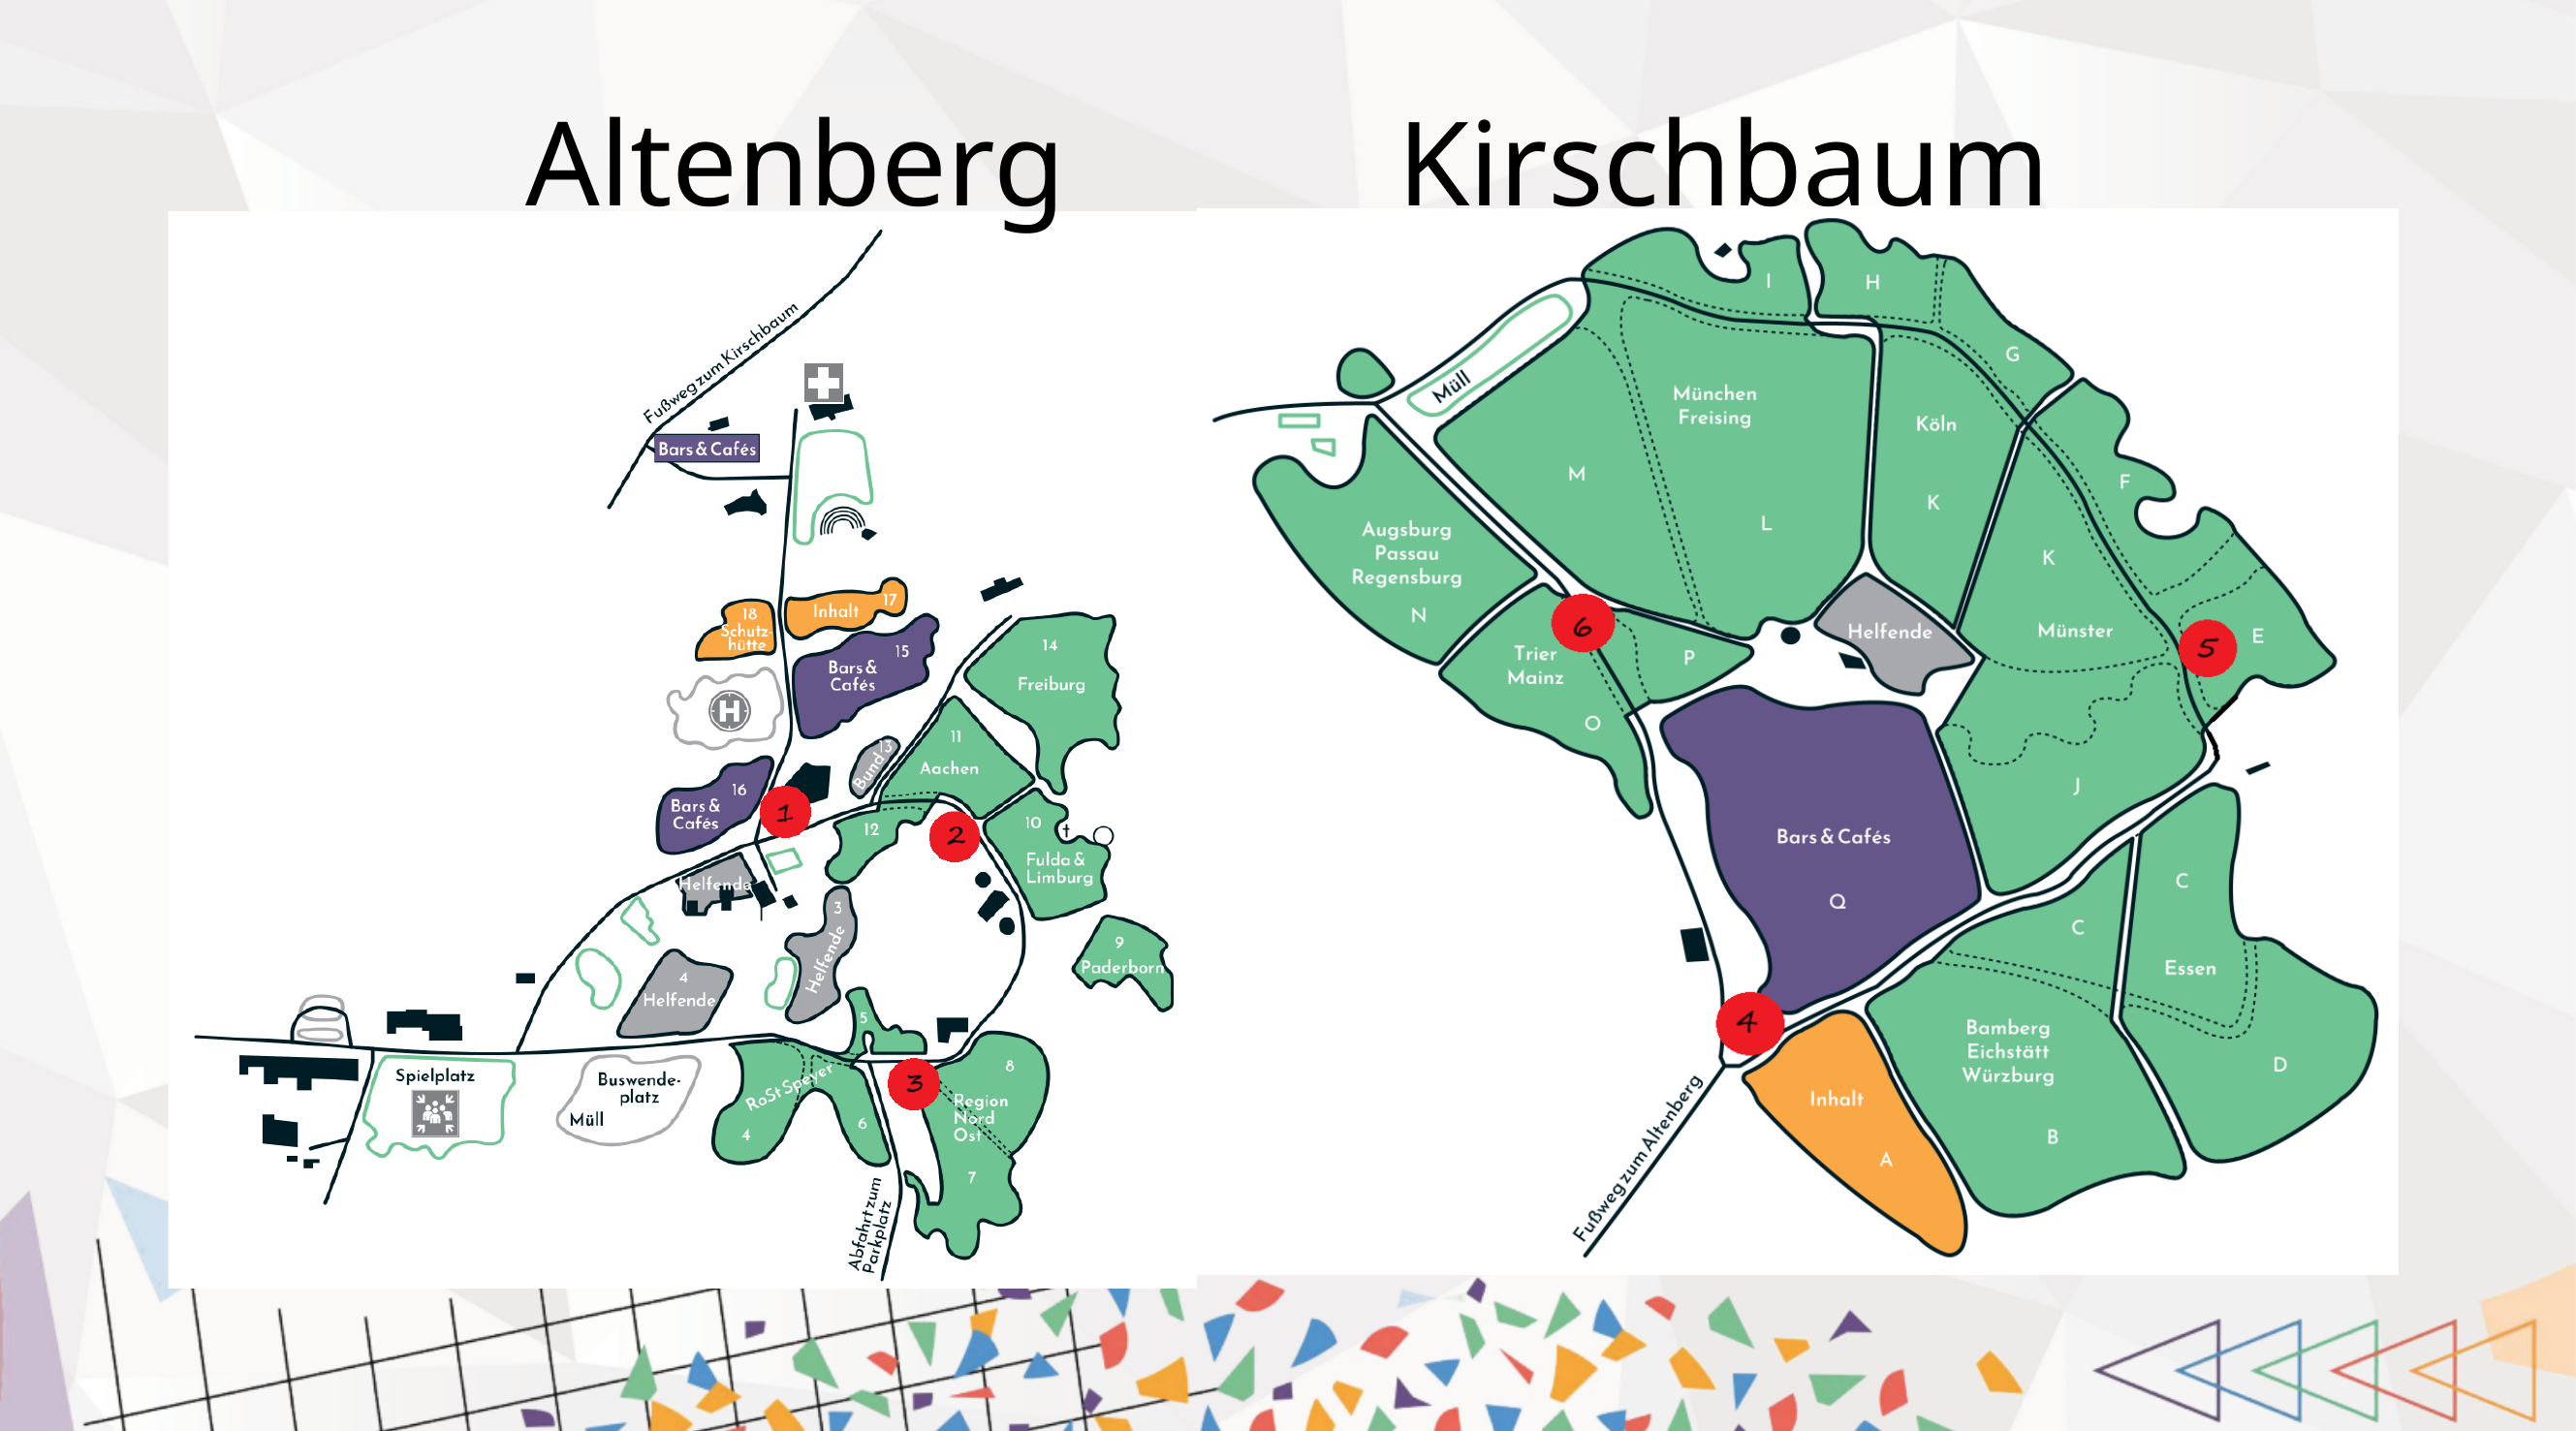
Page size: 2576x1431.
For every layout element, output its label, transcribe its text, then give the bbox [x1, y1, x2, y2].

picture [1196, 207, 2400, 1275]
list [168, 211, 1198, 1289]
title Altenberg Kirschbaum [176, 76, 2399, 211]
